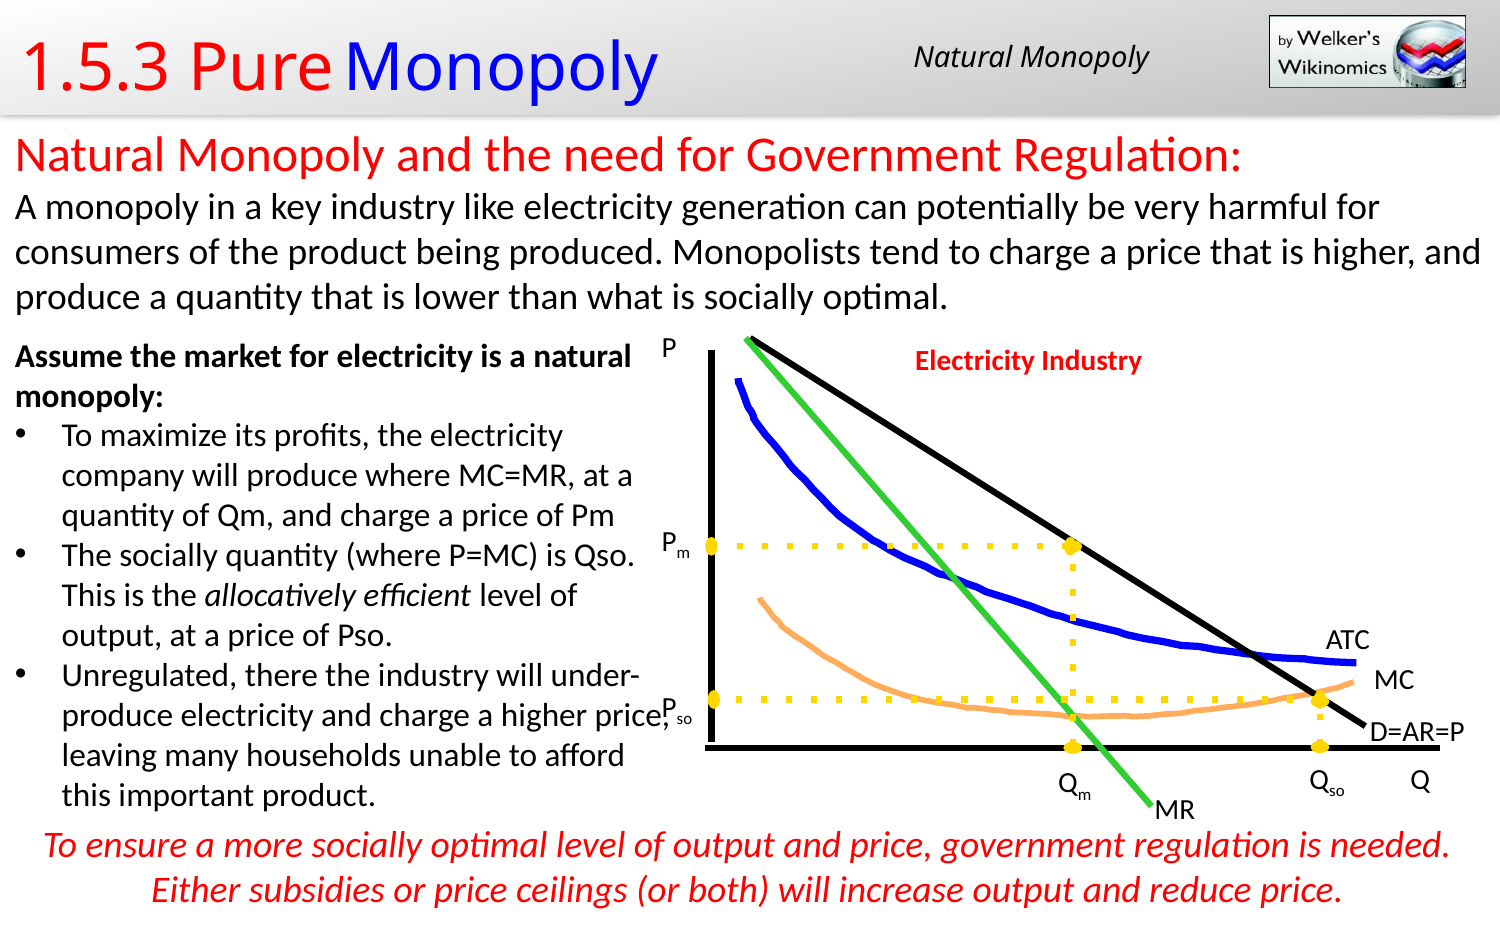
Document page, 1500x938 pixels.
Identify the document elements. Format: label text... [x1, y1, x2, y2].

text_box Natural Monopoly and the need for Government Regulation: A monopoly in a key industry like electricity generation can potentially be very harmful for consumers of the product being produced. Monopolists tend to charge a price that is higher, and produce a quantity that is lower than what is socially optimal. [0, 123, 1500, 325]
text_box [0, 0, 1500, 115]
text_box To ensure a more socially optimal level of output and price, government regulation is needed. Either subsidies or price ceilings (or both) will increase output and reduce price. [0, 812, 1500, 918]
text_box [646, 320, 1500, 834]
text_box Assume the market for electricity is a natural monopoly: To maximize its profits, the electricity company will produce where MC=MR, at a quantity of Qm, and charge a price of Pm The socially quantity (where P=MC) is Qso. This is the allocatively efficient level of output, at a price of Pso. Unregulated, there the industry will under-produce electricity and charge a higher price, leaving many households unable to afford this important product. [0, 326, 641, 812]
